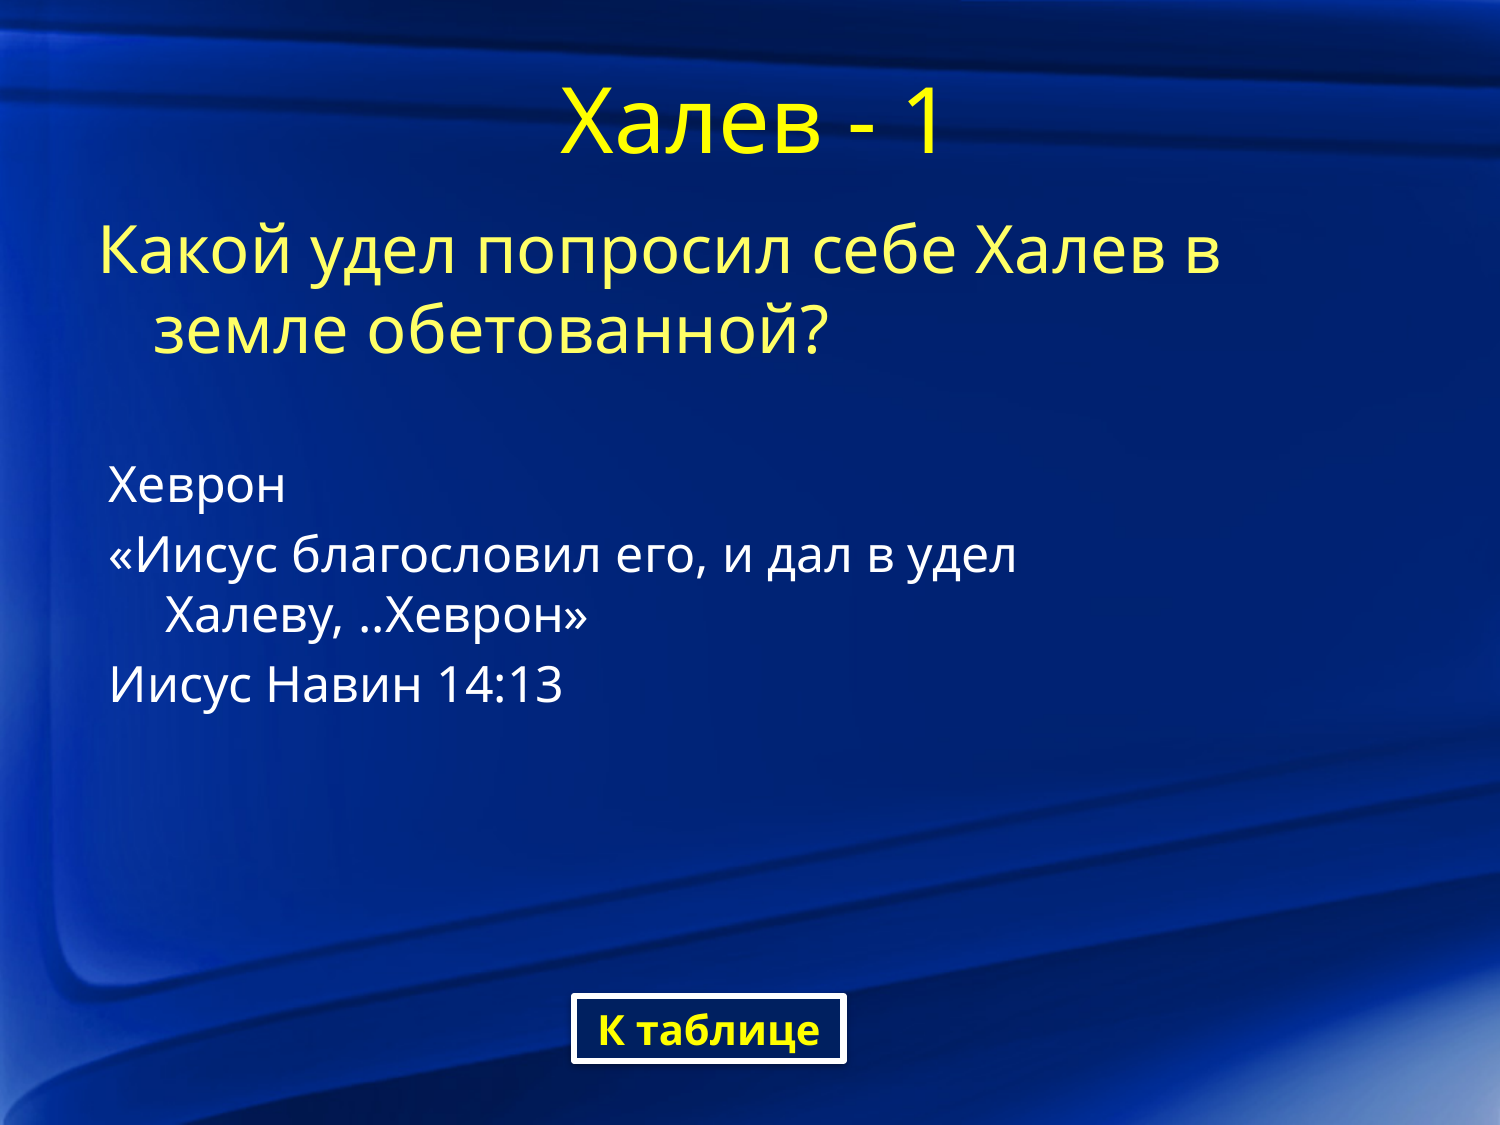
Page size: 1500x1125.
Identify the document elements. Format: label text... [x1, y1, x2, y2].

list Хеврон «Иисус благословил его, и дал в удел Халеву, ..Хеврон» Иисус Навин 14:13 [93, 445, 1383, 797]
title Халев - 1 [82, 23, 1432, 211]
picture [0, 0, 1500, 1125]
text_box К таблице [571, 993, 847, 1064]
list Какой удел попросил себе Халев в земле обетованной? [82, 199, 1390, 387]
